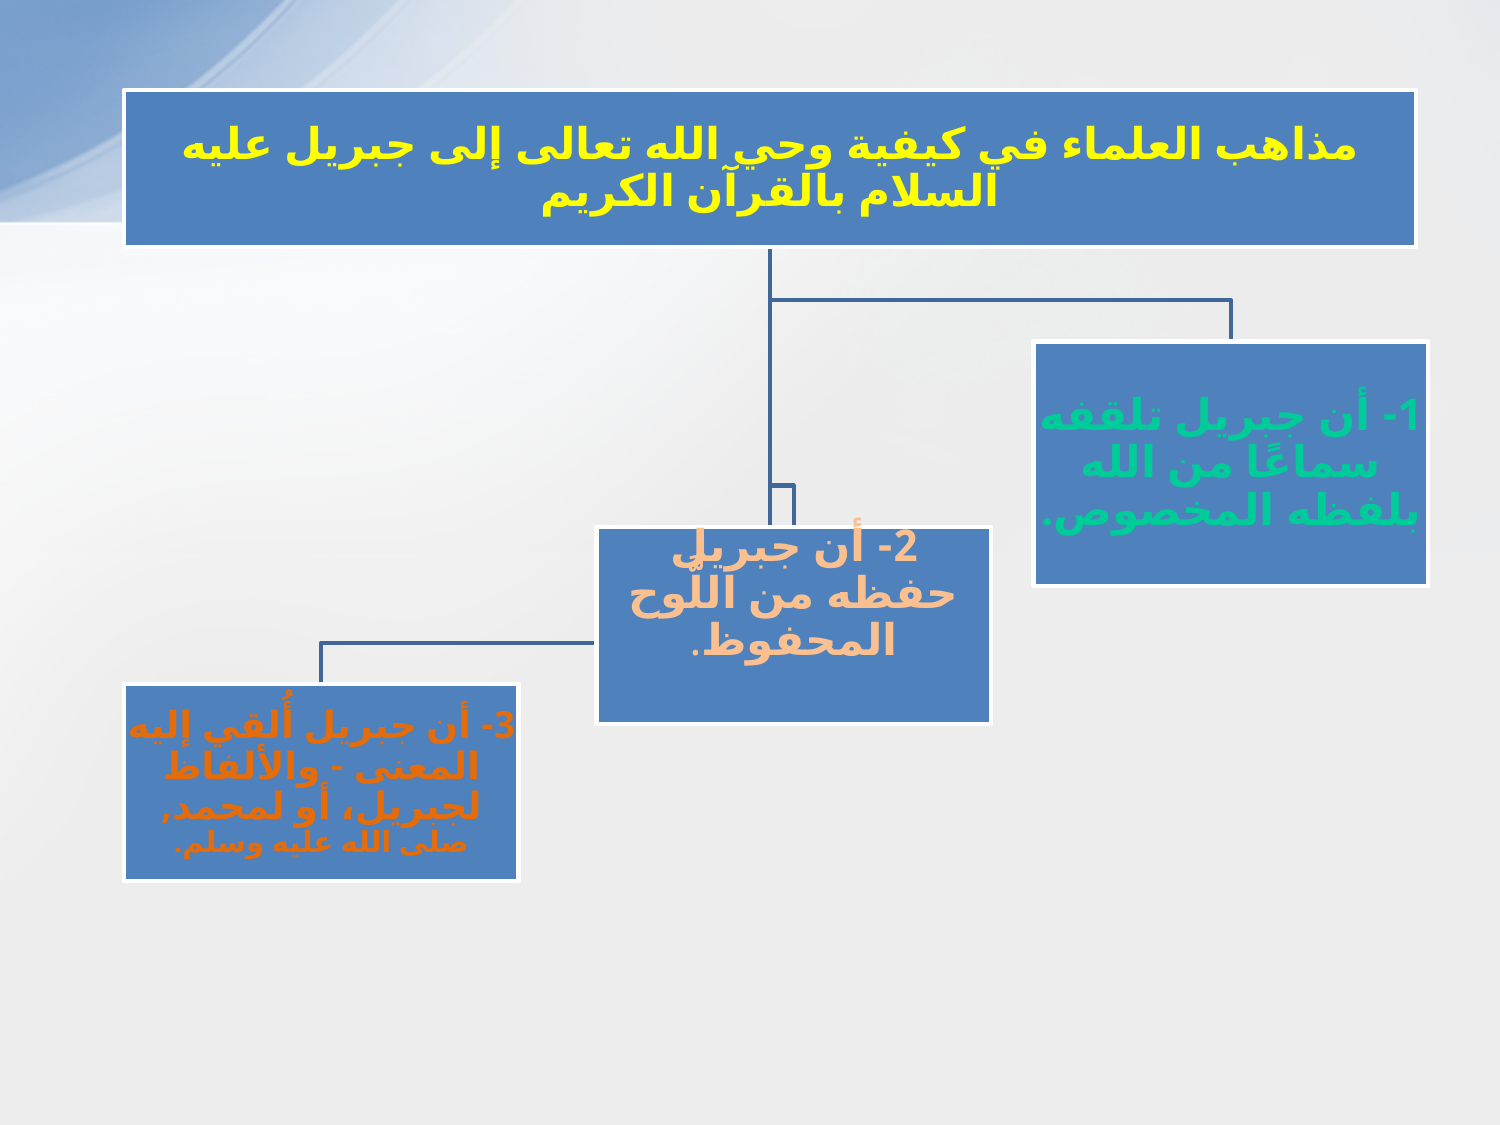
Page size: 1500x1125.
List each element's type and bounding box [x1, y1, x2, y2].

picture [0, 0, 1500, 1125]
list [87, 89, 1439, 1012]
